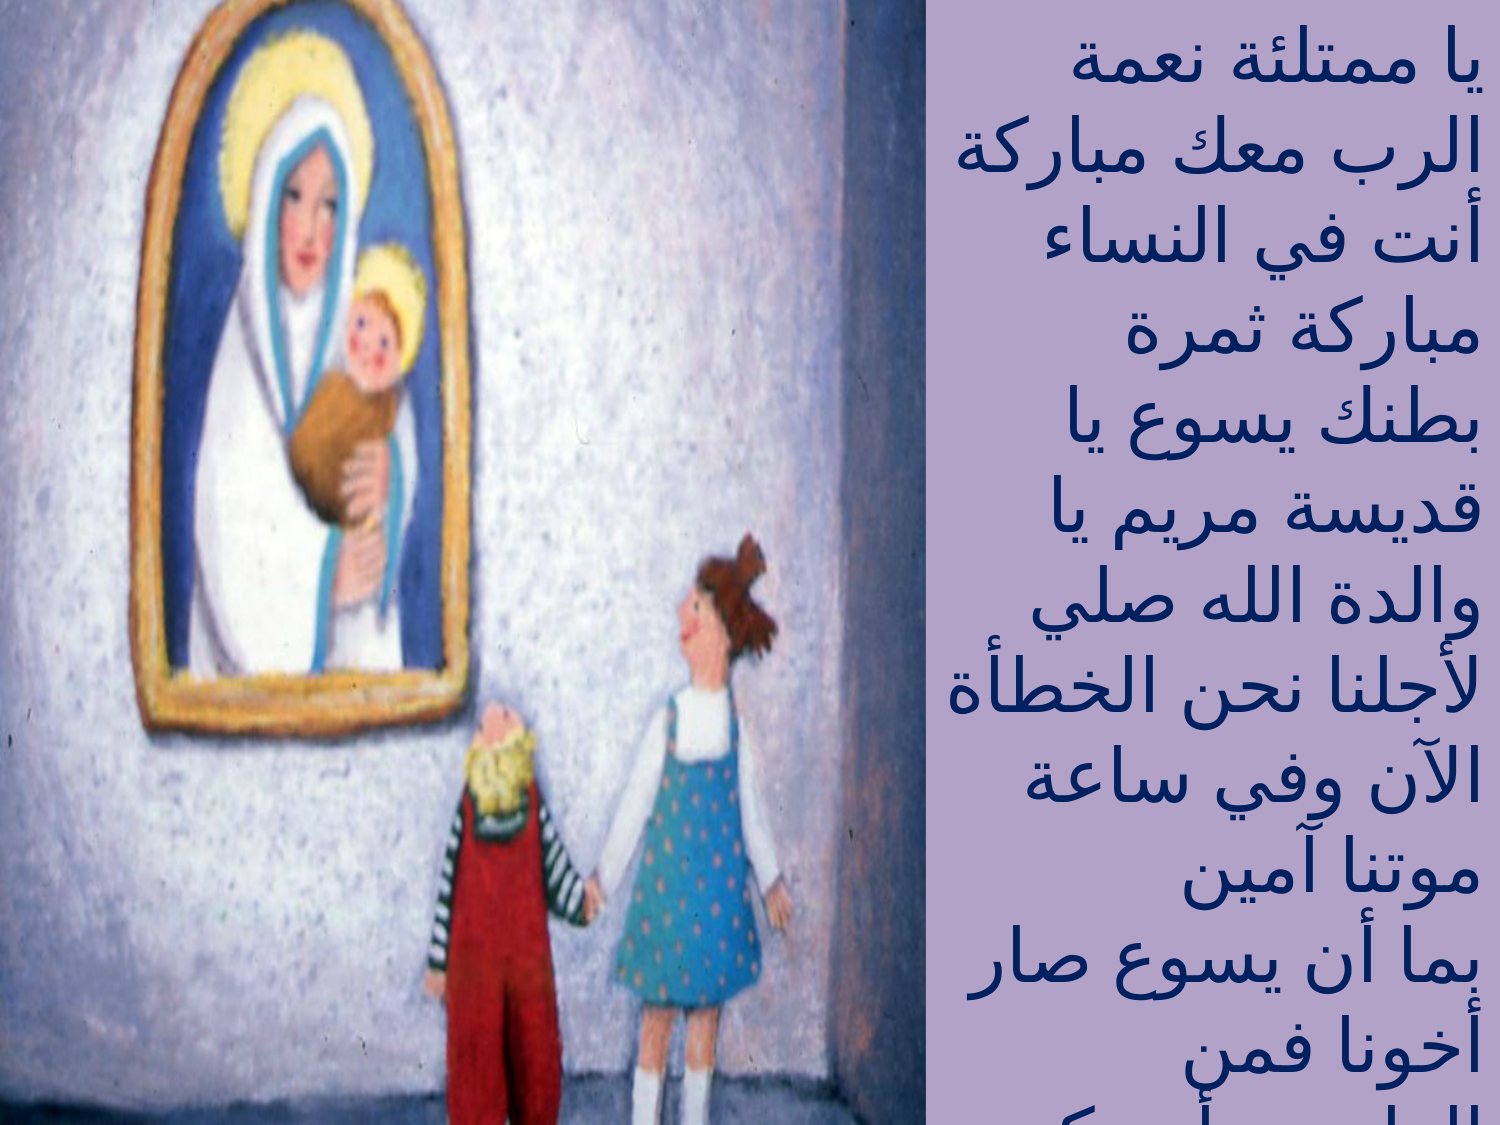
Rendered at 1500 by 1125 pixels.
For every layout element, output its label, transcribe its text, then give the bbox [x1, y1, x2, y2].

text_box يا ممتلئة نعمة الرب معك مباركة أنت في النساء مباركة ثمرة بطنك يسوع يا قديسة مريم يا والدة الله صلي لأجلنا نحن الخطأة الآن وفي ساعة موتنا آمين بما أن يسوع صار أخونا فمن الطبيعي أن تكون مريم أمه والدتنا أيضا بذلك نستطيع أن نودعها كل صلواتنا [951, 0, 1500, 1125]
picture [0, 0, 950, 1125]
